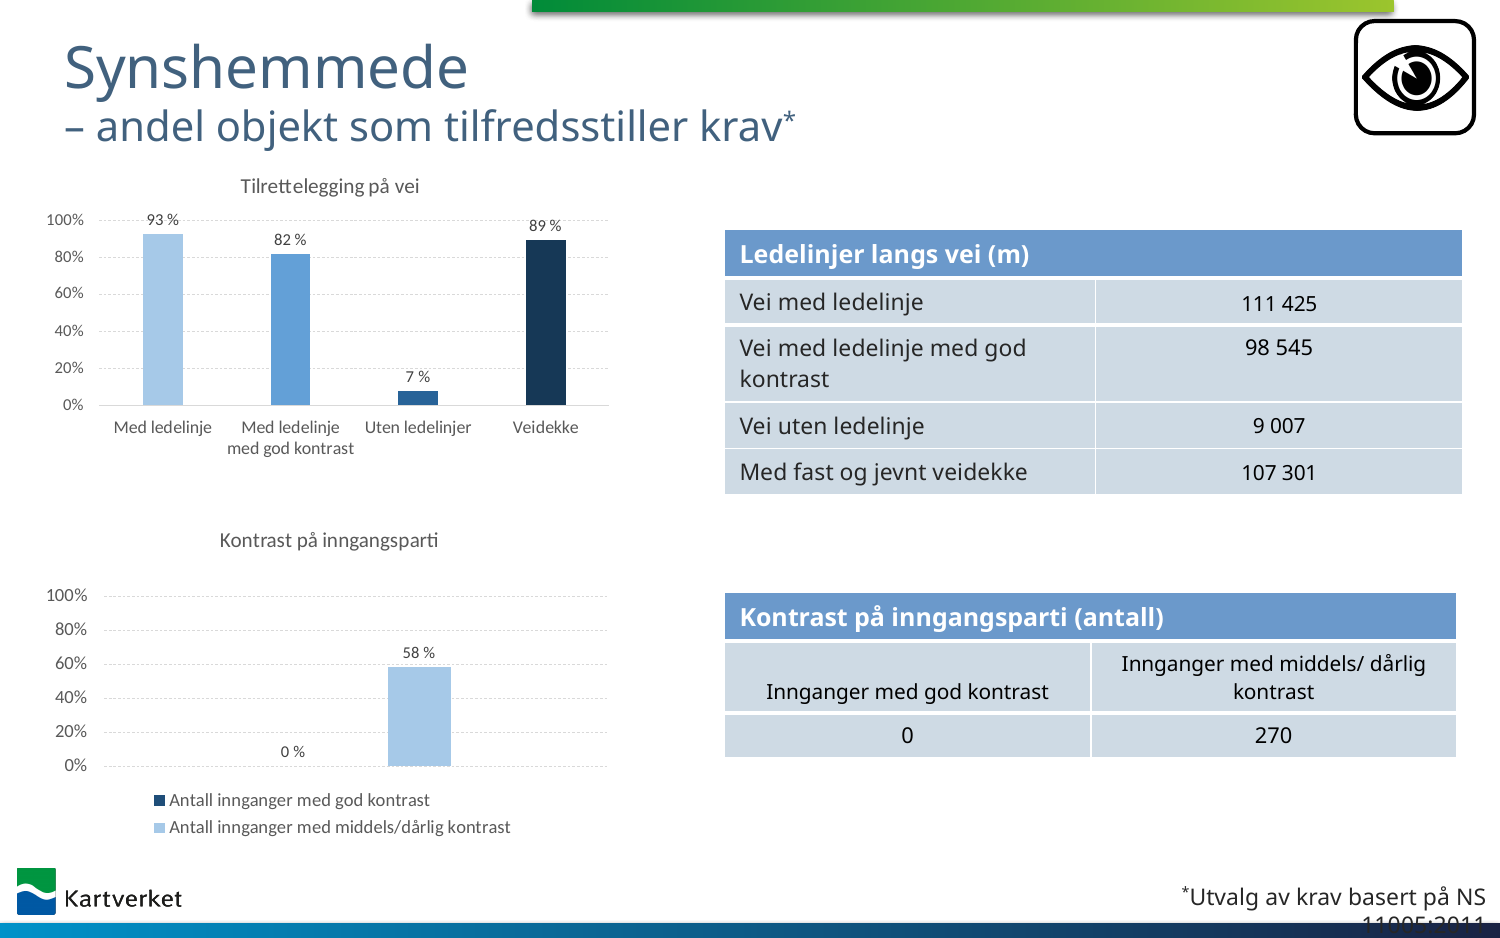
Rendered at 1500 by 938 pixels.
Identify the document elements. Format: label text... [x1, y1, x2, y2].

picture [41, 166, 619, 492]
table_header Ledelinjer langs vei (m) [725, 230, 1462, 276]
table_cell Innganger med middels/ dårlig kontrast [1092, 643, 1456, 711]
text_box Synshemmede – andel objekt som tilfredsstiller krav* [49, 24, 1431, 158]
table_cell Vei uten ledelinje [725, 403, 1095, 448]
table_cell Vei med ledelinje med god kontrast [725, 327, 1095, 401]
table_cell 111 425 [1096, 280, 1462, 323]
table_cell 0 [725, 715, 1090, 757]
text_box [1355, 20, 1475, 134]
table_cell 9 007 [1096, 403, 1462, 448]
text_box *Utvalg av krav basert på NS 11005:2011 [1068, 873, 1500, 938]
table_cell 98 545 [1096, 327, 1462, 401]
picture [41, 520, 618, 846]
table_cell 270 [1092, 715, 1456, 757]
table_cell Vei med ledelinje [725, 280, 1095, 323]
table_cell Med fast og jevnt veidekke [725, 449, 1095, 494]
table_cell 107 301 [1096, 449, 1462, 494]
table_header Kontrast på inngangsparti (antall) [725, 593, 1456, 639]
table_cell Innganger med god kontrast [725, 643, 1090, 711]
